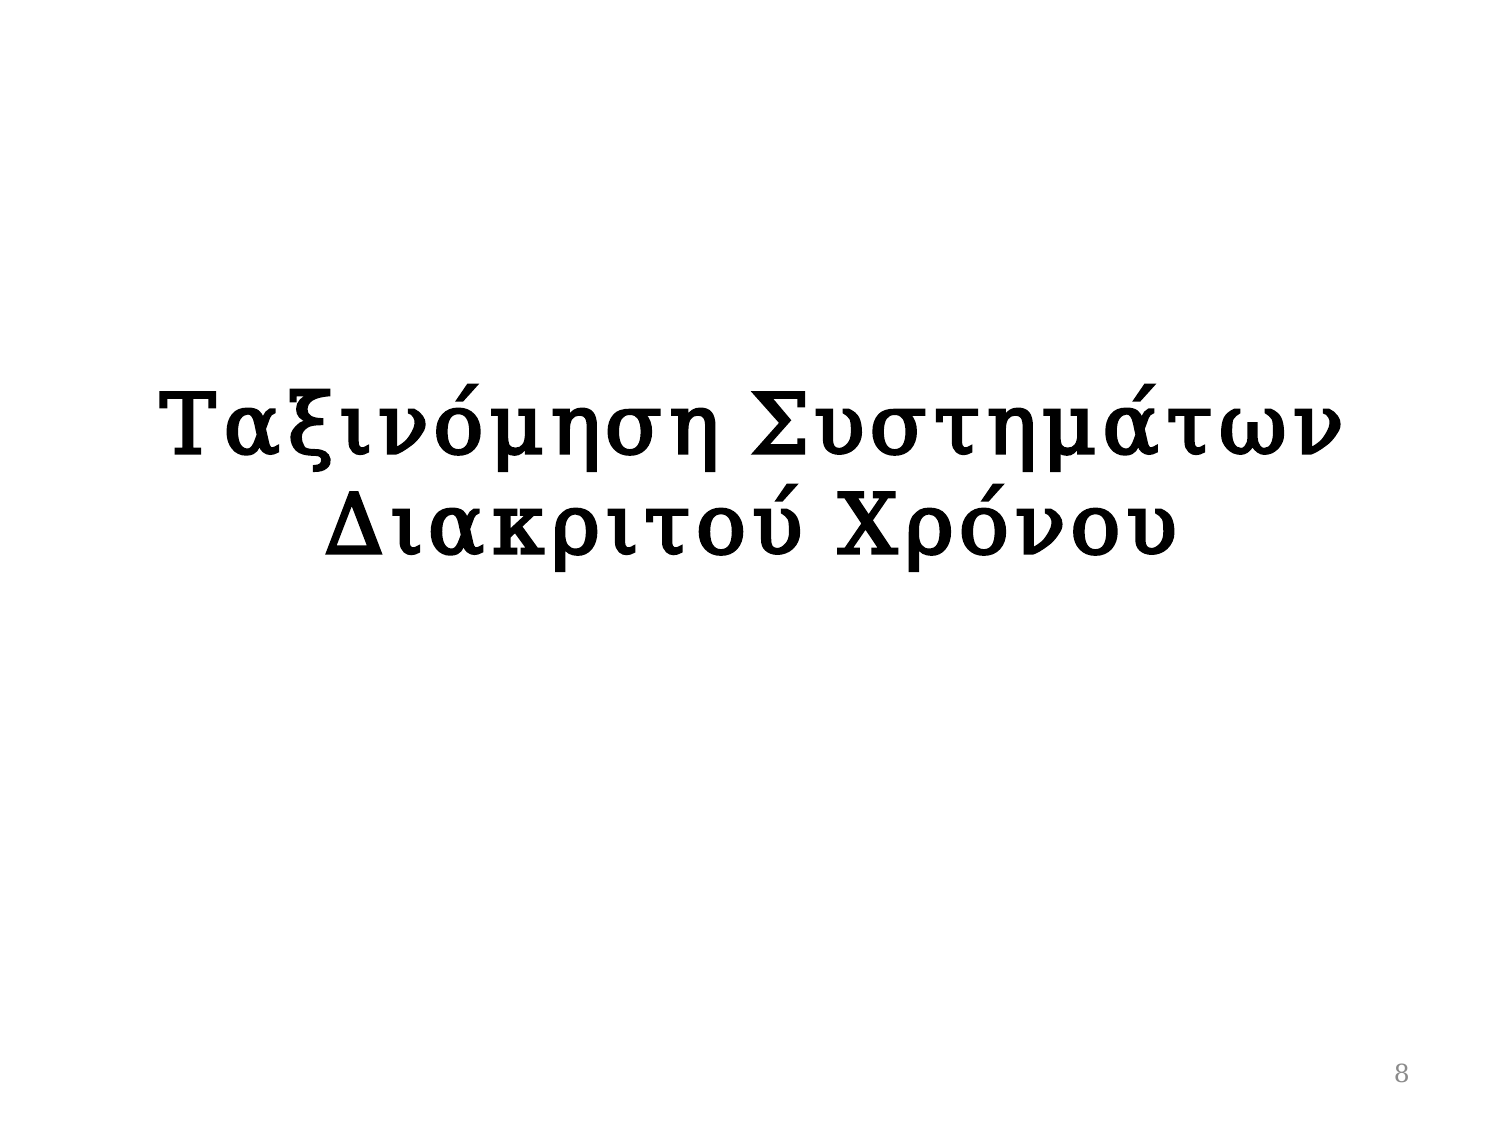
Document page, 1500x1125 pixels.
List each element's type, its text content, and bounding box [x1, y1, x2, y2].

title Ταξινόμηση Συστημάτων Διακριτού Χρόνου [112, 349, 1388, 591]
slide_number 8 [1074, 1042, 1425, 1103]
